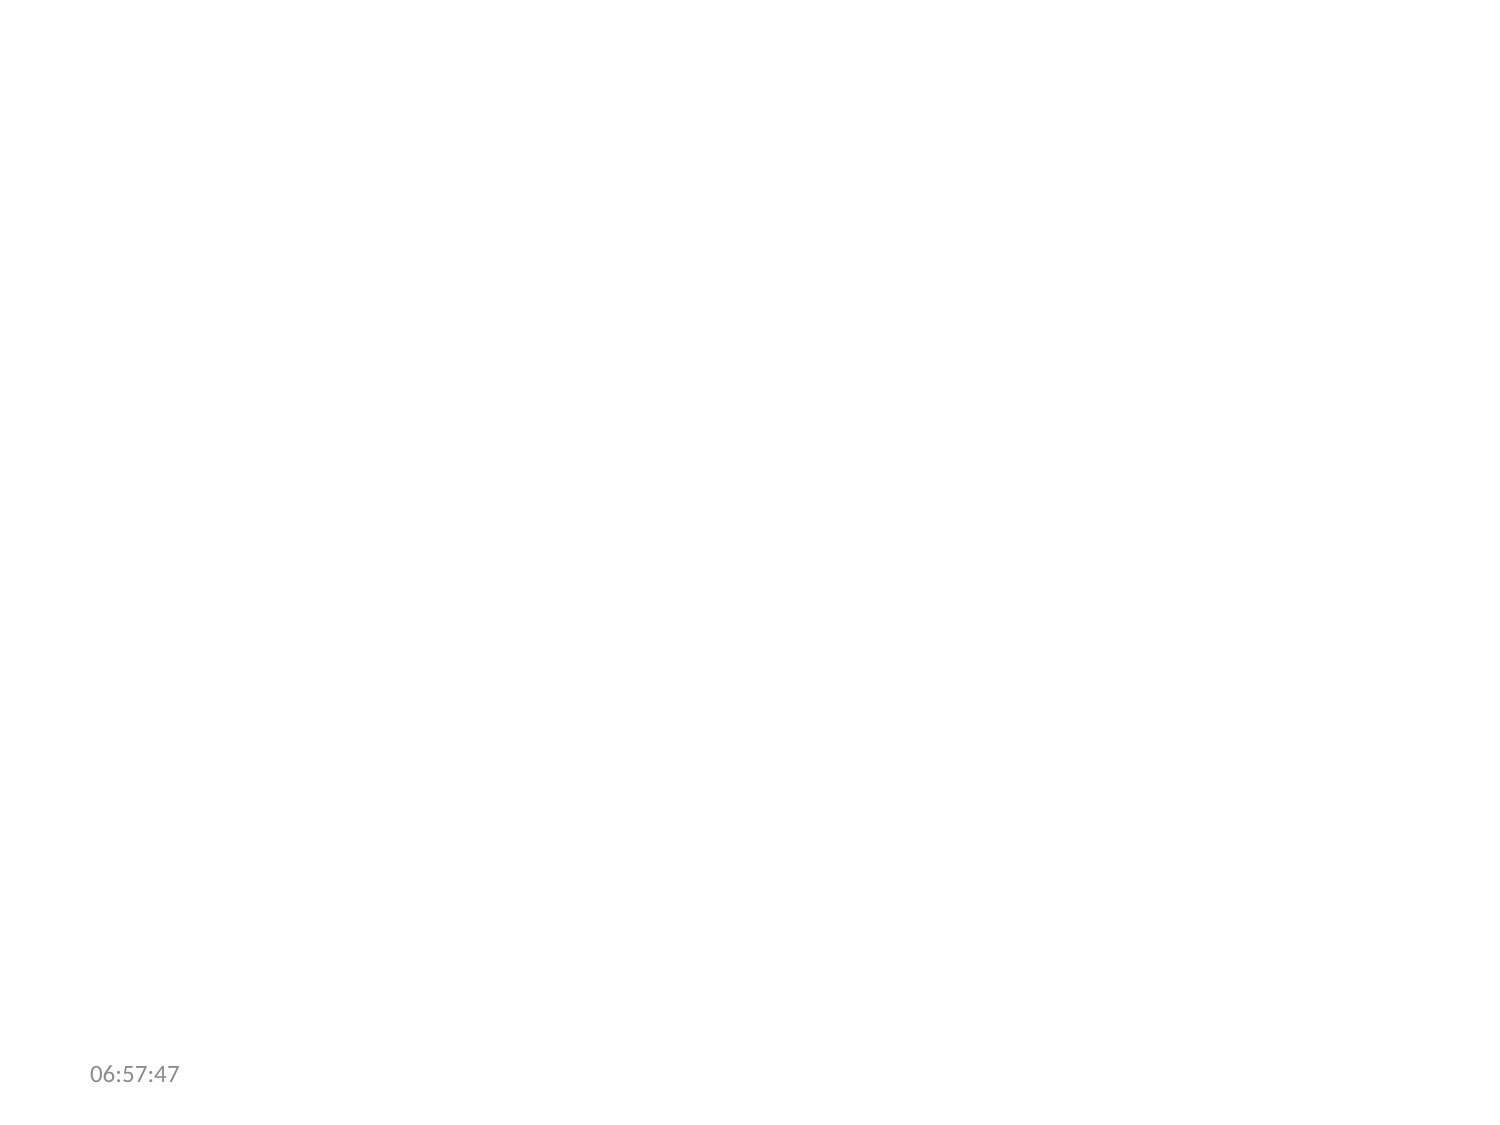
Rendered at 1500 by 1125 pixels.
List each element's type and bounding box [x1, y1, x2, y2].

slide_number [75, 1042, 425, 1103]
